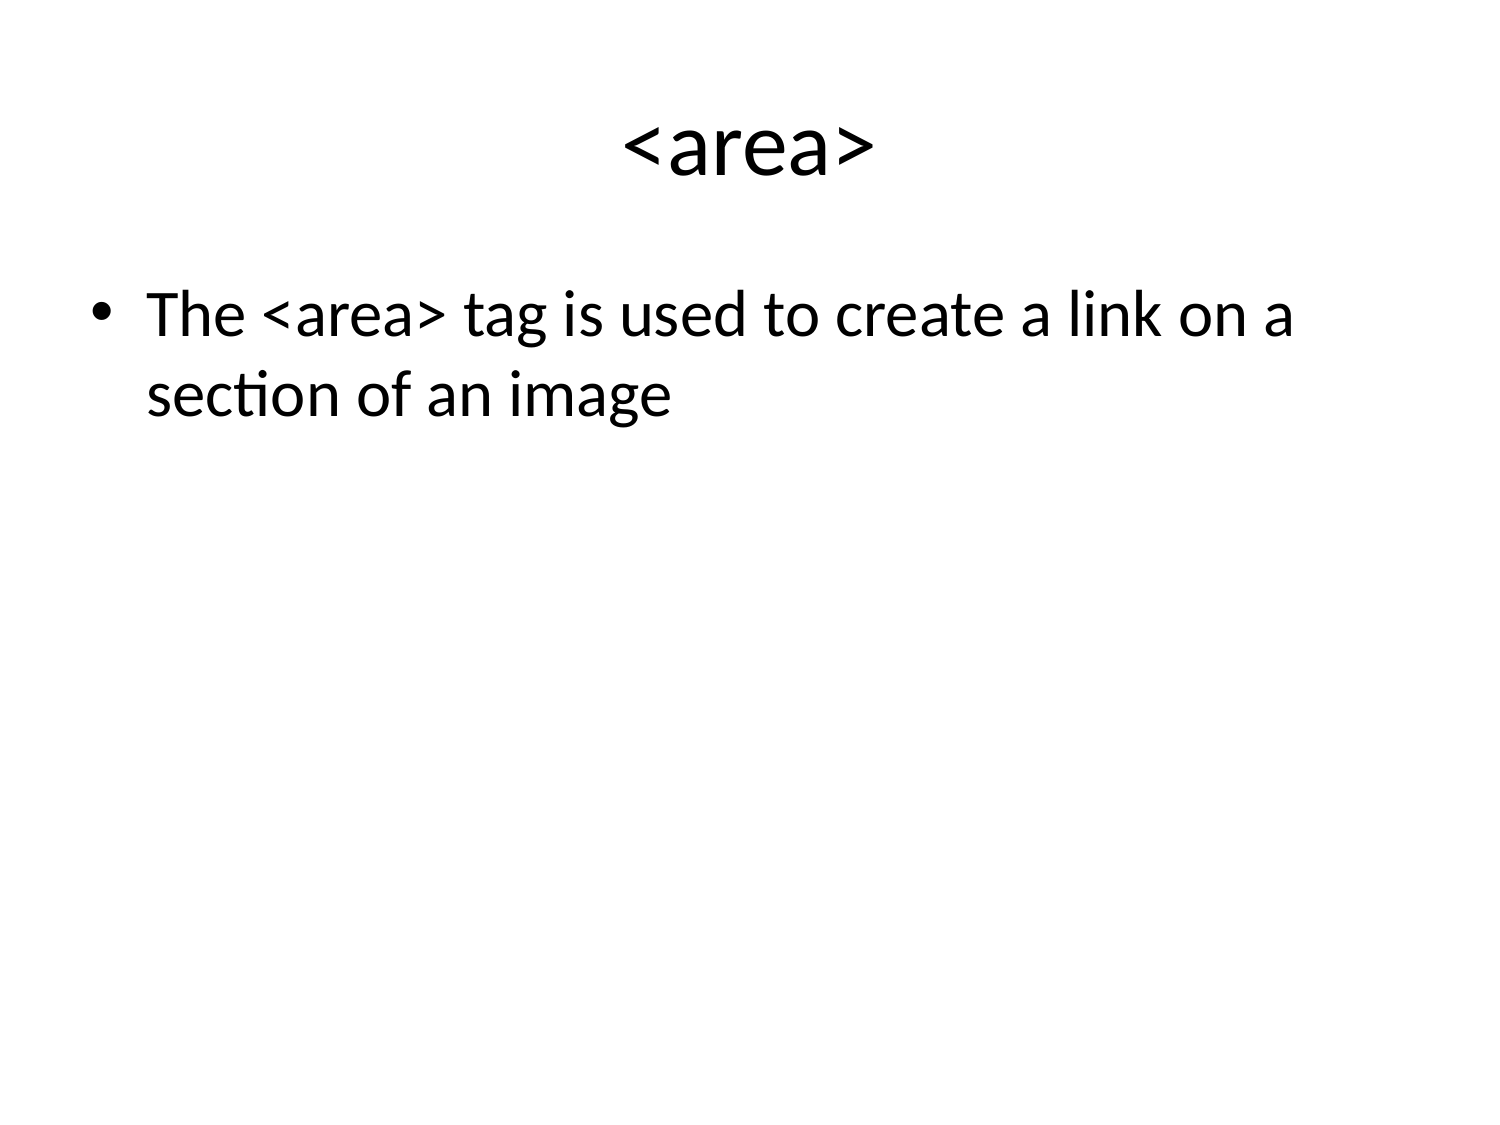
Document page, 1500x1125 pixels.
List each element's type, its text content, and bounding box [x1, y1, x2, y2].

title <area> [75, 45, 1425, 233]
list The <area> tag is used to create a link on a section of an image [75, 262, 1425, 1005]
